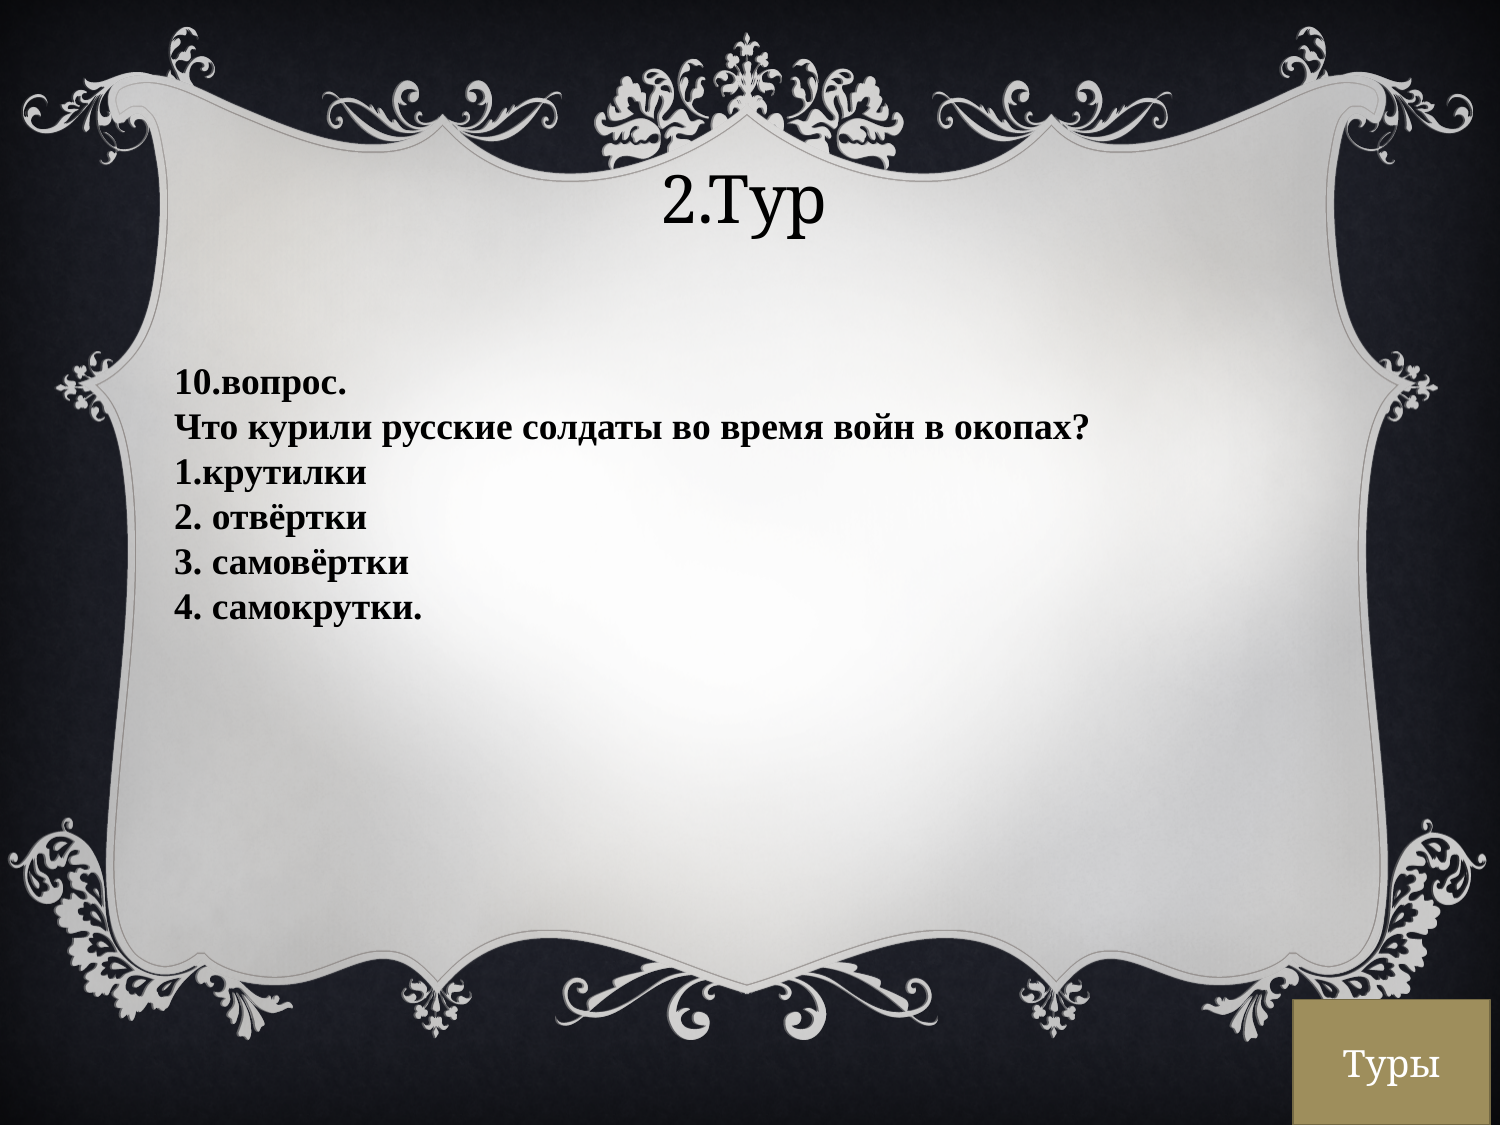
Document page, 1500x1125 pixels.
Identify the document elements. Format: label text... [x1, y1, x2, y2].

text_box 2.Тур [645, 148, 843, 244]
text_box Туры [1292, 999, 1491, 1125]
text_box 10.вопрос. Что курили русские солдаты во время войн в окопах? 1.крутилки 2. отвёртки 3. самовёртки 4. самокрутки. [159, 349, 1199, 635]
picture [0, 0, 1500, 1125]
